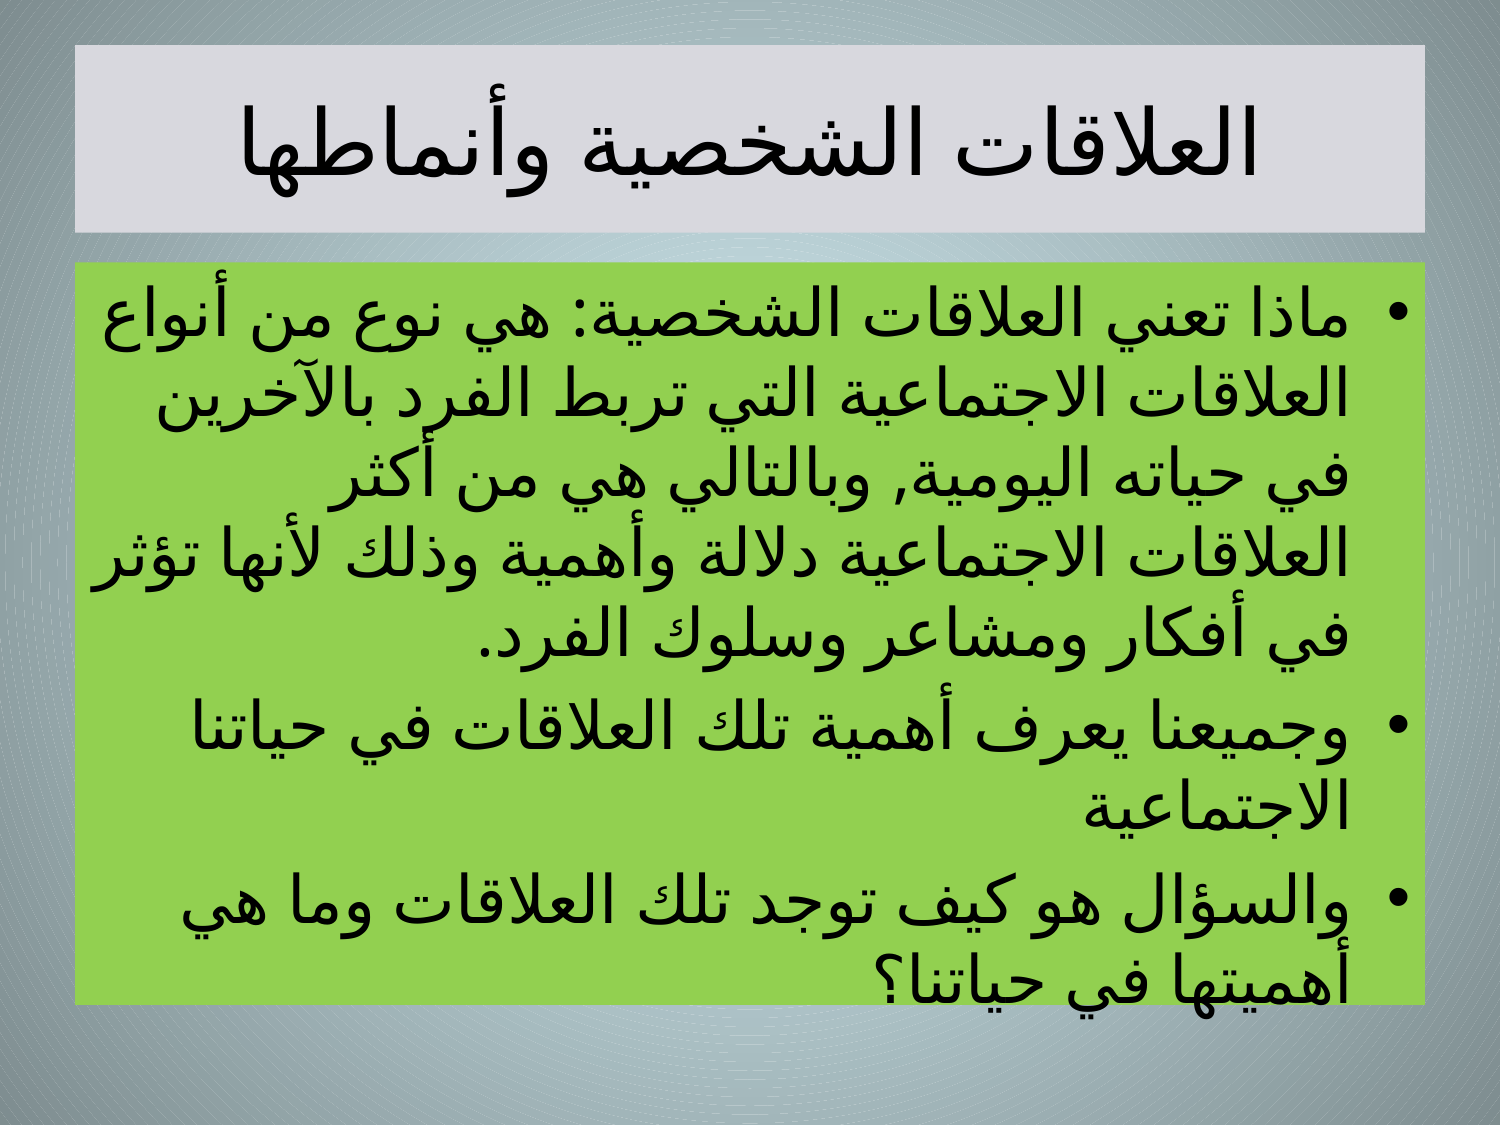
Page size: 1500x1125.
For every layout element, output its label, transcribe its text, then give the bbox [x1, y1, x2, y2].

list ماذا تعني العلاقات الشخصية: هي نوع من أنواع العلاقات الاجتماعية التي تربط الفرد بالآخرين في حياته اليومية, وبالتالي هي من أكثر العلاقات الاجتماعية دلالة وأهمية وذلك لأنها تؤثر في أفكار ومشاعر وسلوك الفرد. وجميعنا يعرف أهمية تلك العلاقات في حياتنا الاجتماعية والسؤال هو كيف توجد تلك العلاقات وما هي أهميتها في حياتنا؟ [75, 262, 1425, 1005]
title العلاقات الشخصية وأنماطها [75, 45, 1425, 233]
